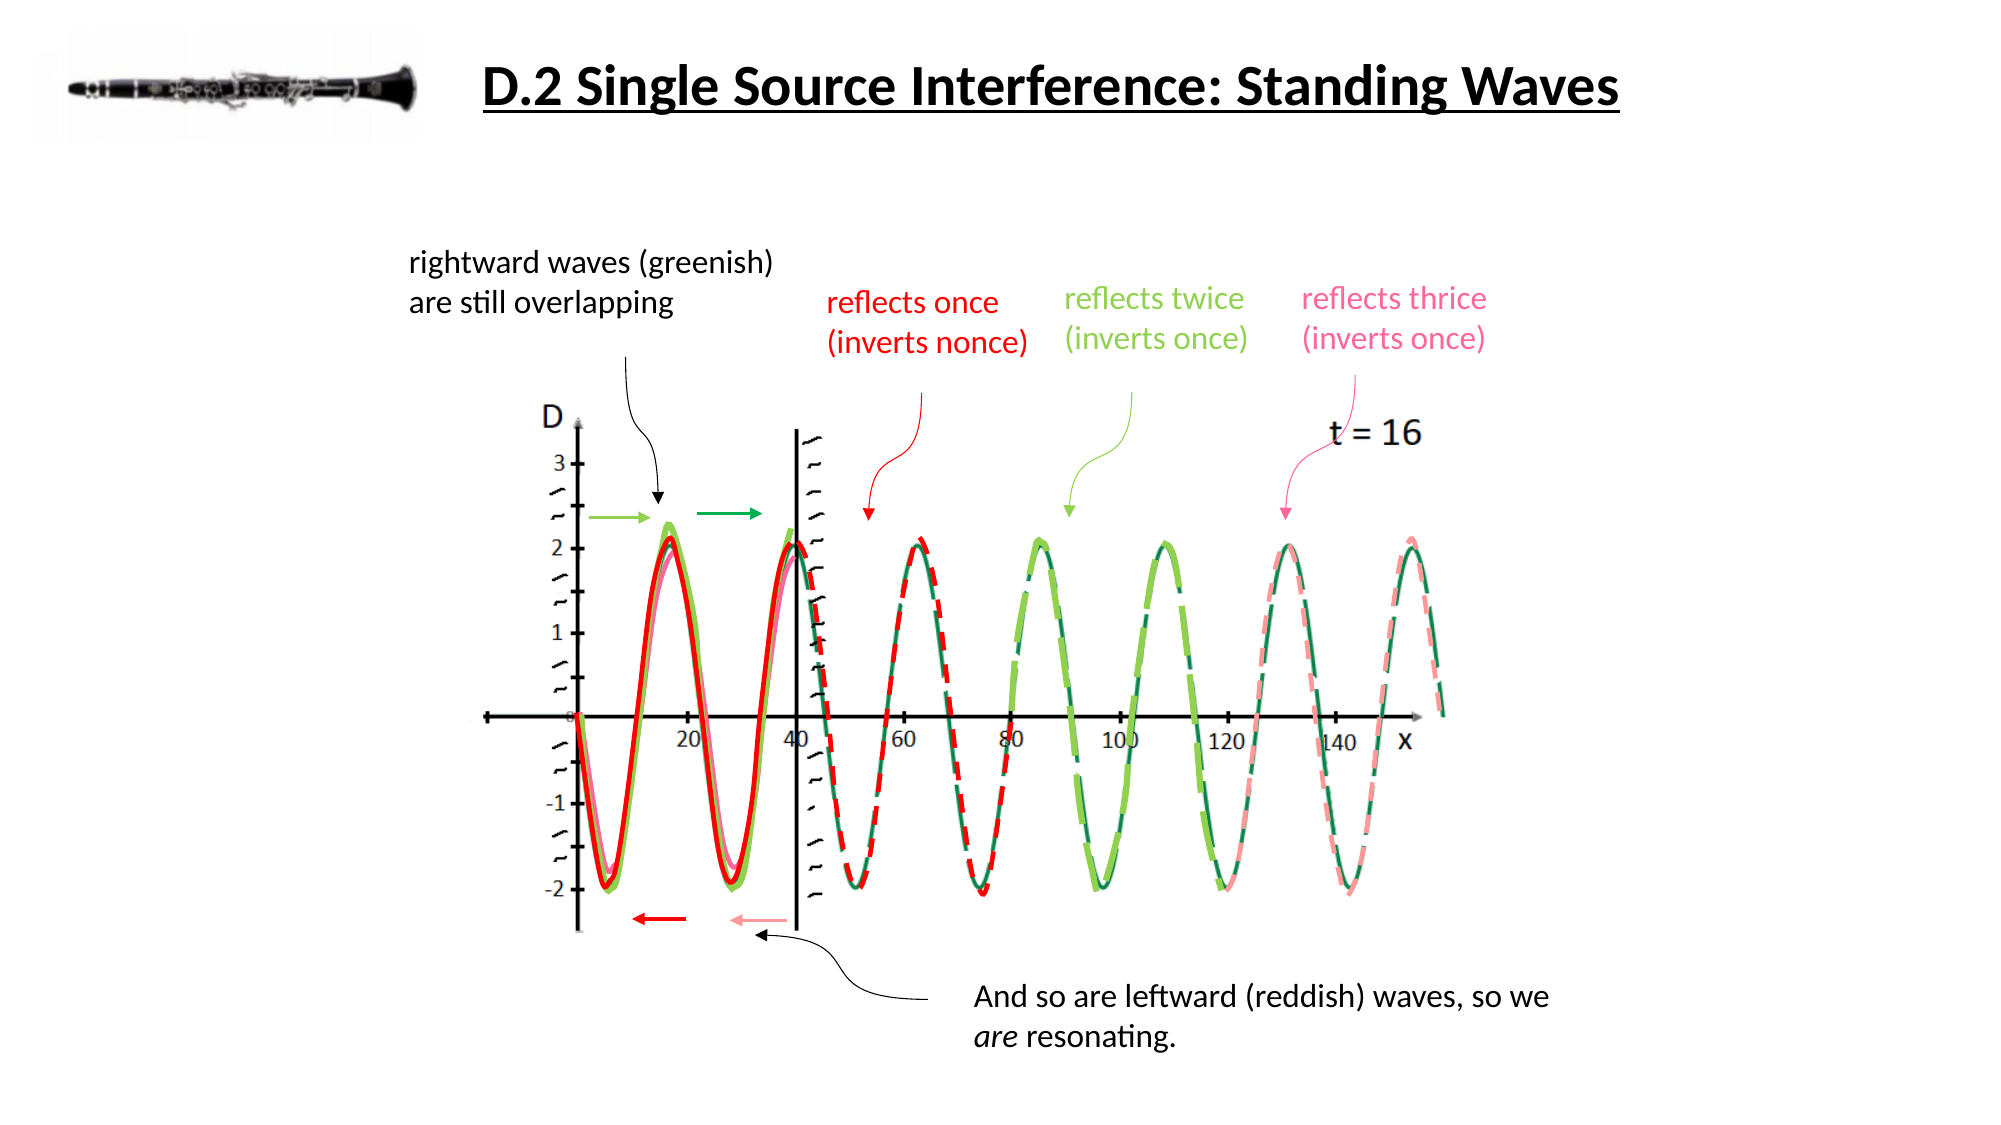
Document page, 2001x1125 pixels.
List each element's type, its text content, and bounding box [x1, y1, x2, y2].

text_box D.2 Single Source Interference: Standing Waves [467, 48, 1719, 131]
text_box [754, 934, 928, 1000]
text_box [38, 24, 450, 144]
text_box reflects twice (inverts once) [1049, 268, 1286, 364]
text_box reflects once (inverts nonce) [811, 272, 1044, 368]
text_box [1247, 412, 1393, 483]
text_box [568, 414, 716, 447]
text_box And so are leftward (reddish) waves, so we are resonating. [959, 966, 1573, 1062]
text_box rightward waves (greenish) are still overlapping [393, 232, 797, 328]
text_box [437, 396, 1473, 959]
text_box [831, 430, 959, 484]
text_box reflects thrice (inverts once) [1286, 268, 1503, 364]
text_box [1037, 423, 1164, 487]
